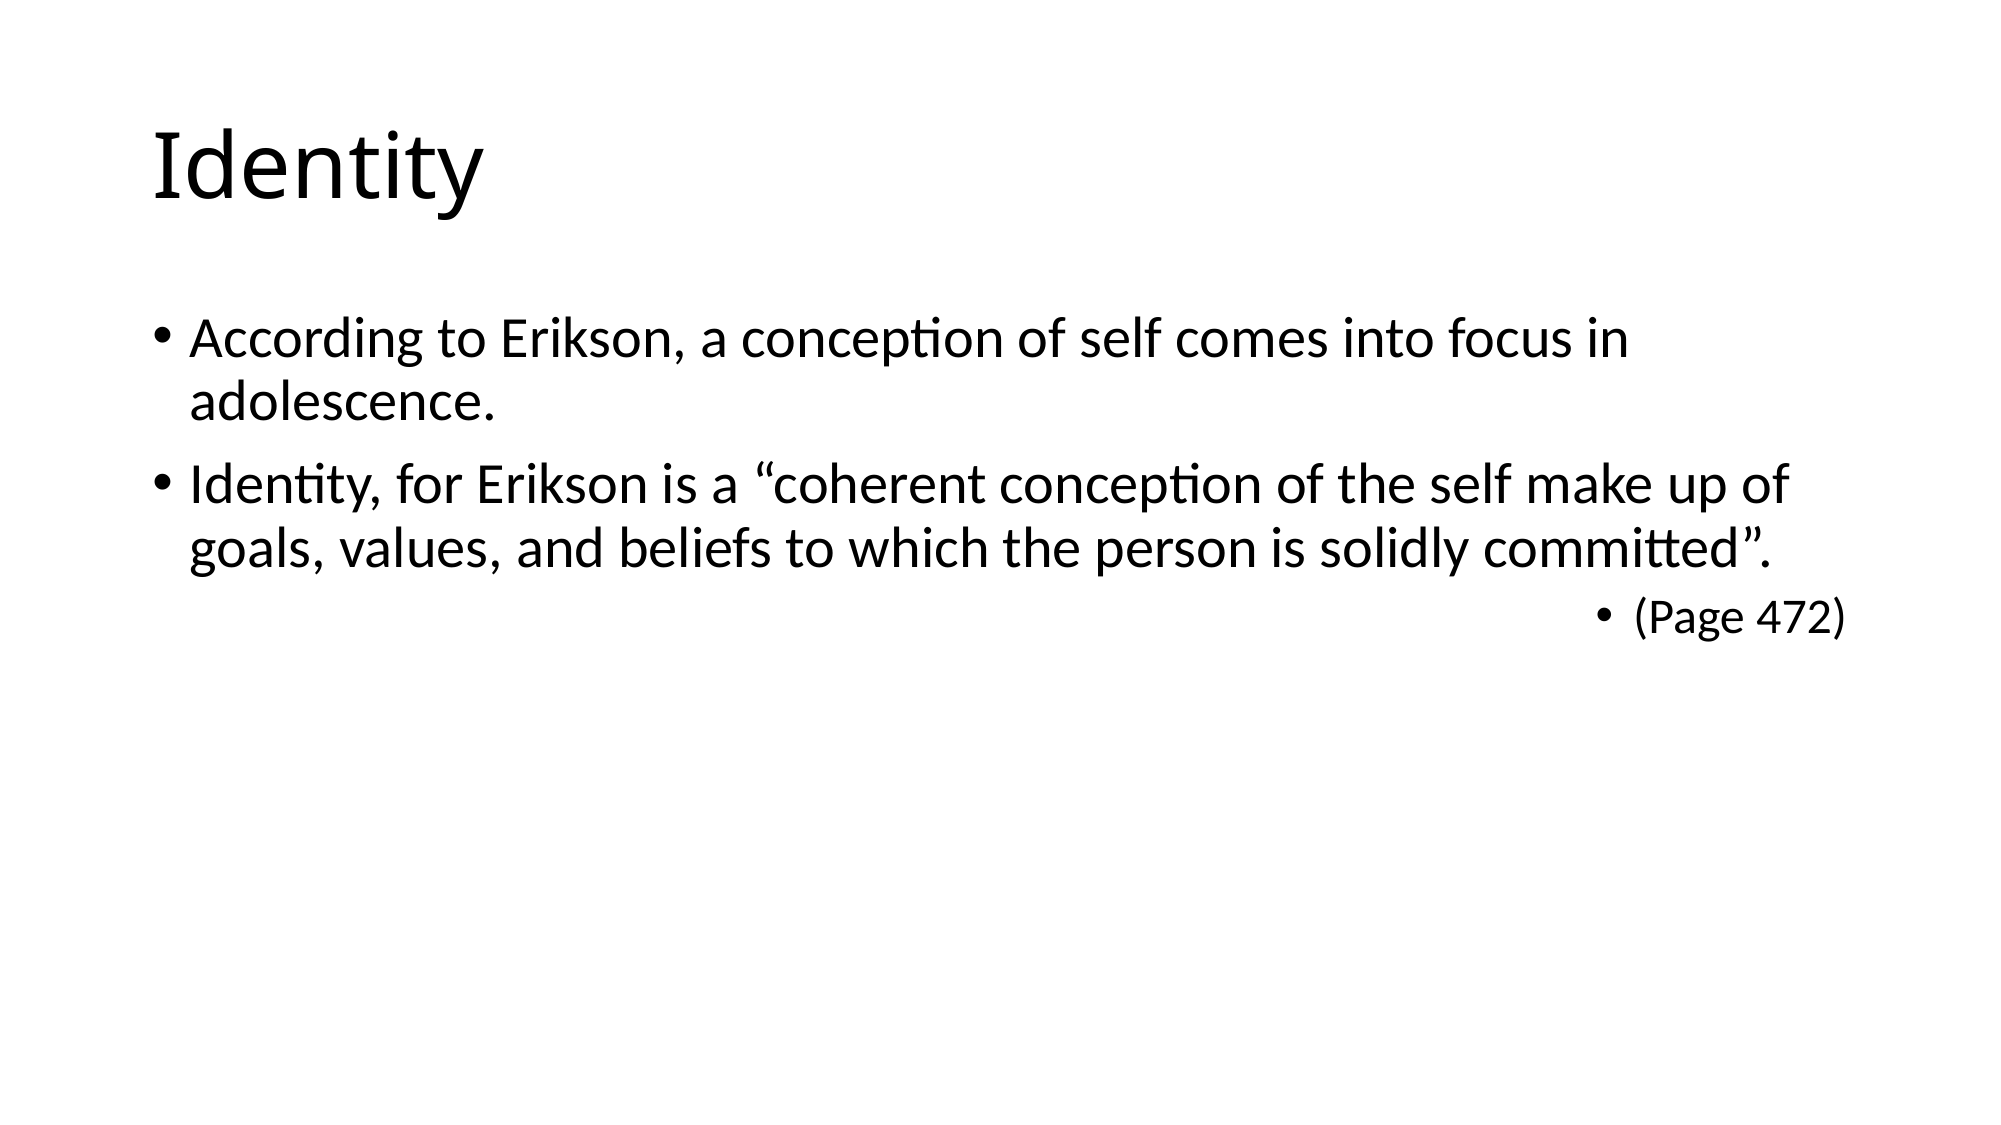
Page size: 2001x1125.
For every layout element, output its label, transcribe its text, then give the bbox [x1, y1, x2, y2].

list According to Erikson, a conception of self comes into focus in adolescence. Identity, for Erikson is a “coherent conception of the self make up of goals, values, and beliefs to which the person is solidly committed”. (Page 472) [137, 299, 1863, 1014]
title Identity [137, 59, 1863, 278]
